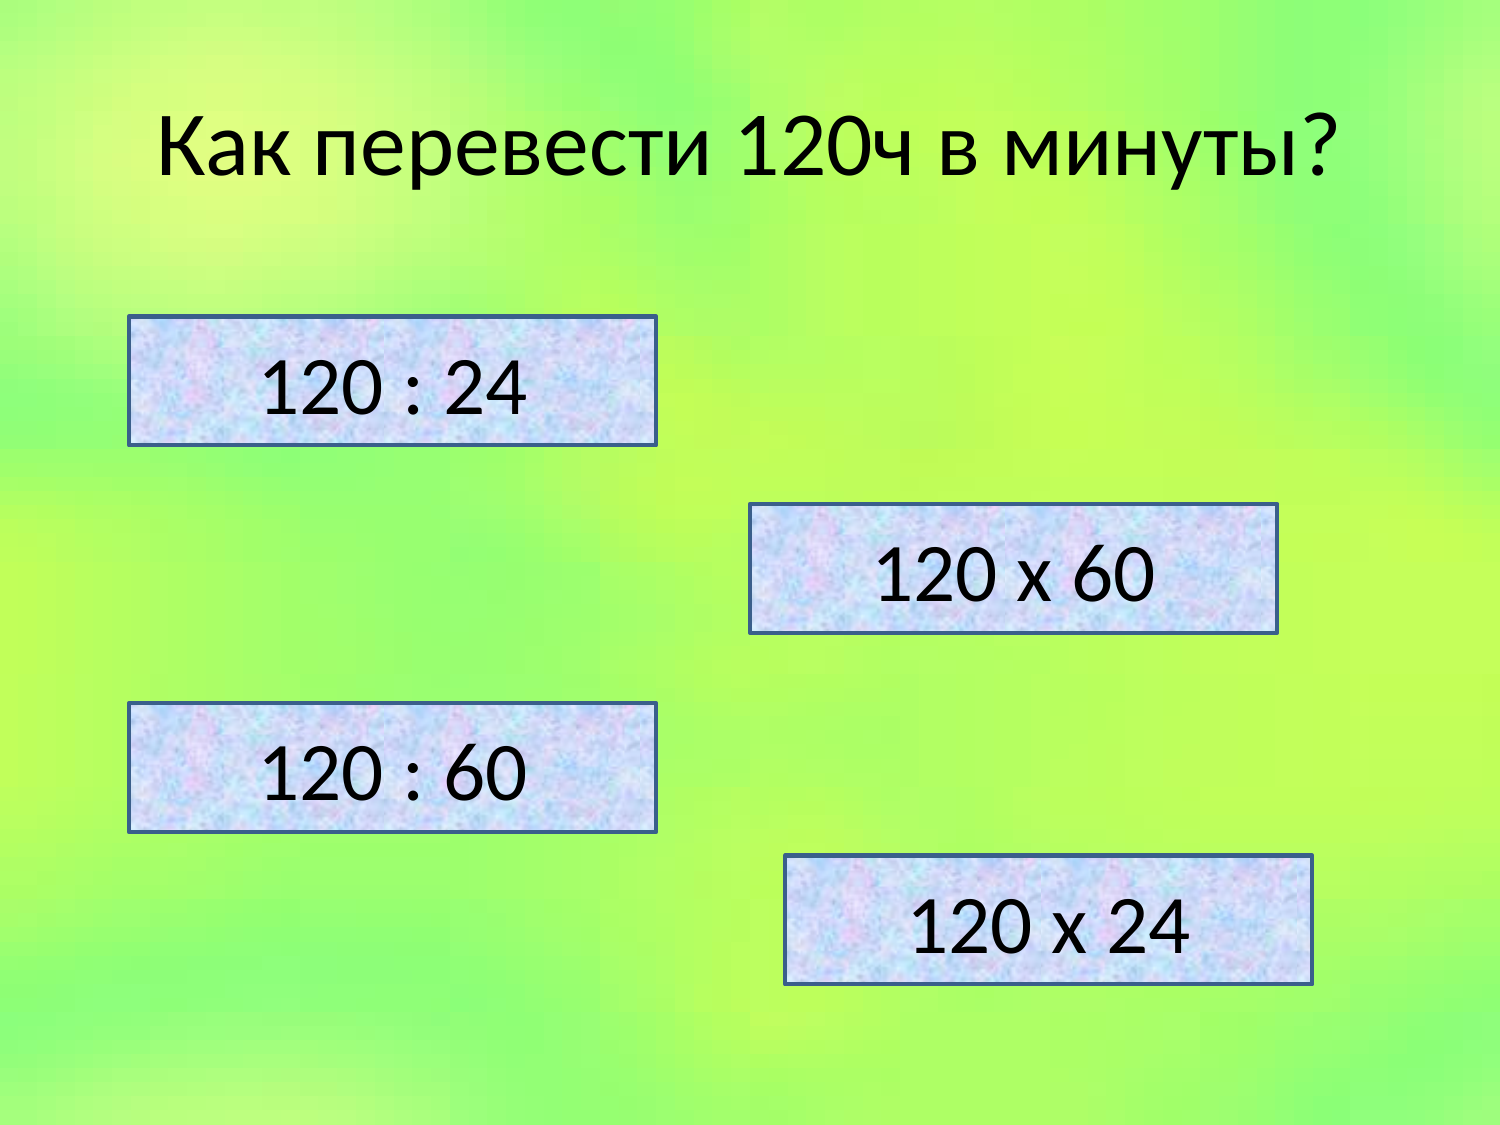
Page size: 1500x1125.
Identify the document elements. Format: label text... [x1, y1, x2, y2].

picture [0, 0, 1500, 1125]
title Как перевести 120ч в минуты? [75, 45, 1425, 233]
text_box 120 : 60 [127, 701, 658, 834]
text_box 120 х 24 [783, 853, 1314, 986]
text_box 120 : 24 [127, 314, 658, 447]
text_box 120 х 60 [748, 502, 1279, 635]
